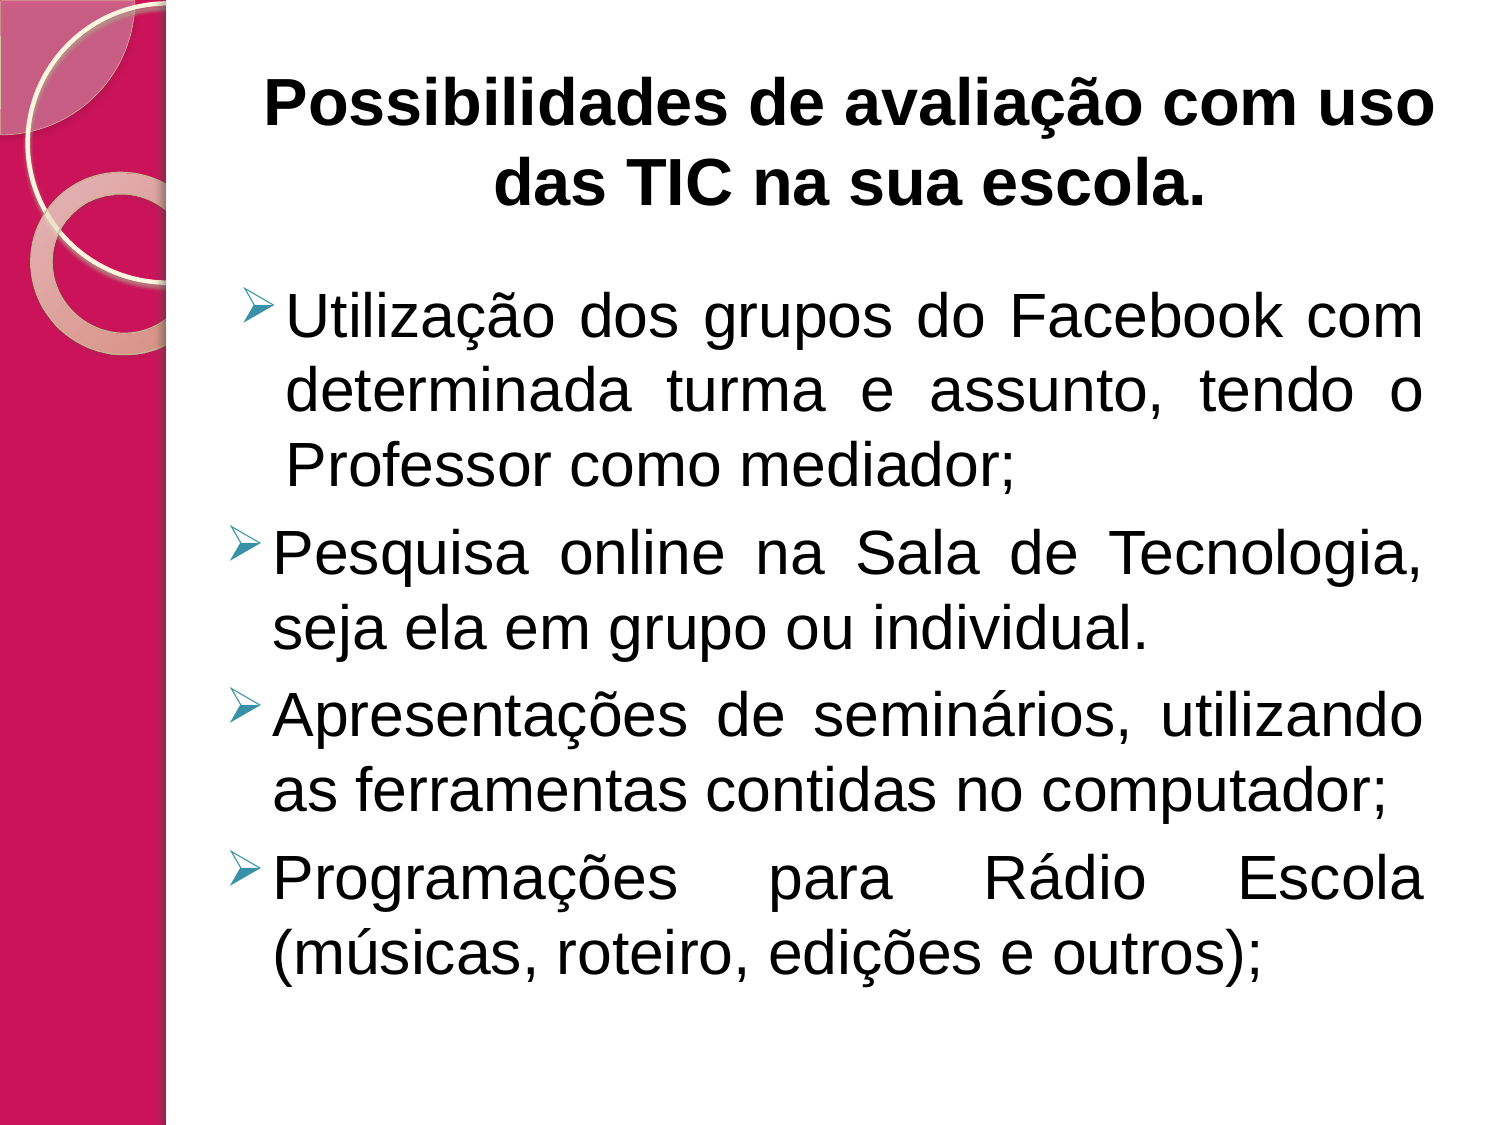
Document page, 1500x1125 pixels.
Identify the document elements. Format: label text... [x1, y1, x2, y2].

list Utilização dos grupos do Facebook com determinada turma e assunto, tendo o Professor como mediador; Pesquisa online na Sala de Tecnologia, seja ela em grupo ou individual. Apresentações de seminários, utilizando as ferramentas contidas no computador; Programações para Rádio Escola (músicas, roteiro, edições e outros); [210, 267, 1441, 1055]
title Possibilidades de avaliação com uso das TIC na sua escola. [235, 45, 1466, 233]
